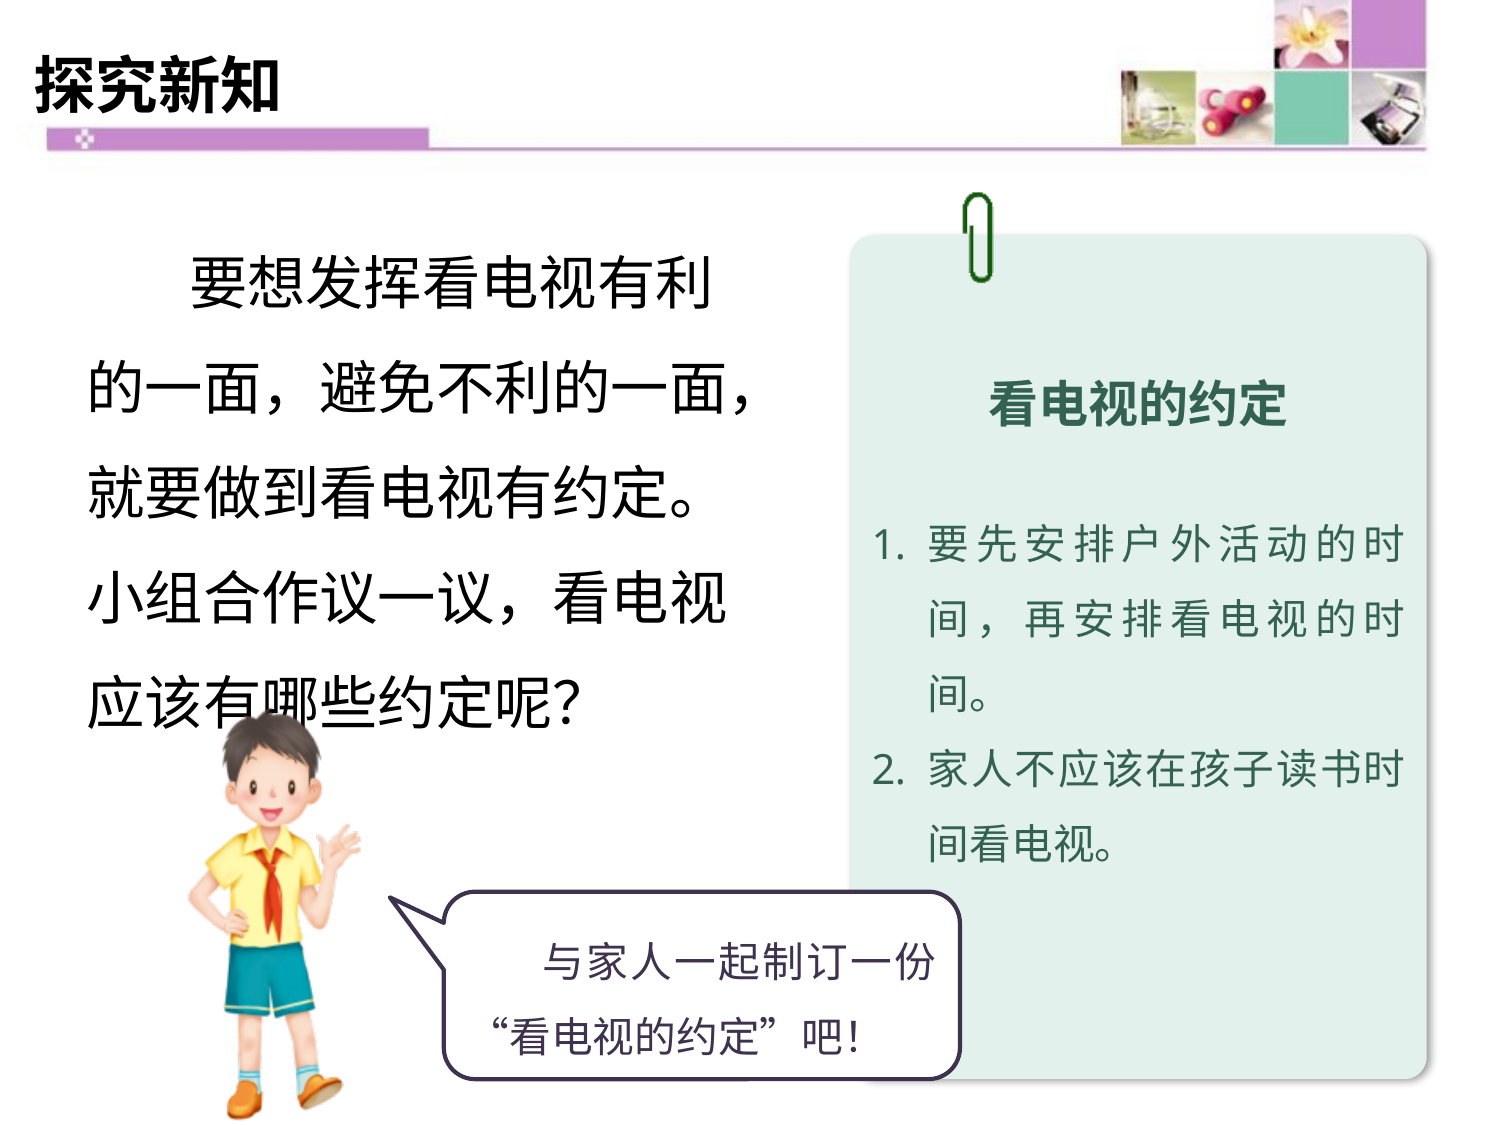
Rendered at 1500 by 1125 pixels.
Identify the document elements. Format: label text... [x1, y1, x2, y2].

text_box 要想发挥看电视有利的一面，避免不利的一面，就要做到看电视有约定。小组合作议一议，看电视应该有哪些约定呢？ [71, 204, 745, 366]
text_box 看电视的约定 要先安排户外活动的时间，再安排看电视的时间。 家人不应该在孩子读书时间看电视。 …… [848, 233, 1429, 1082]
picture [0, 0, 1500, 1125]
title 探究新知 [18, 38, 1483, 119]
text_box 与家人一起制订一份“看电视的约定”吧！ [388, 889, 963, 1082]
